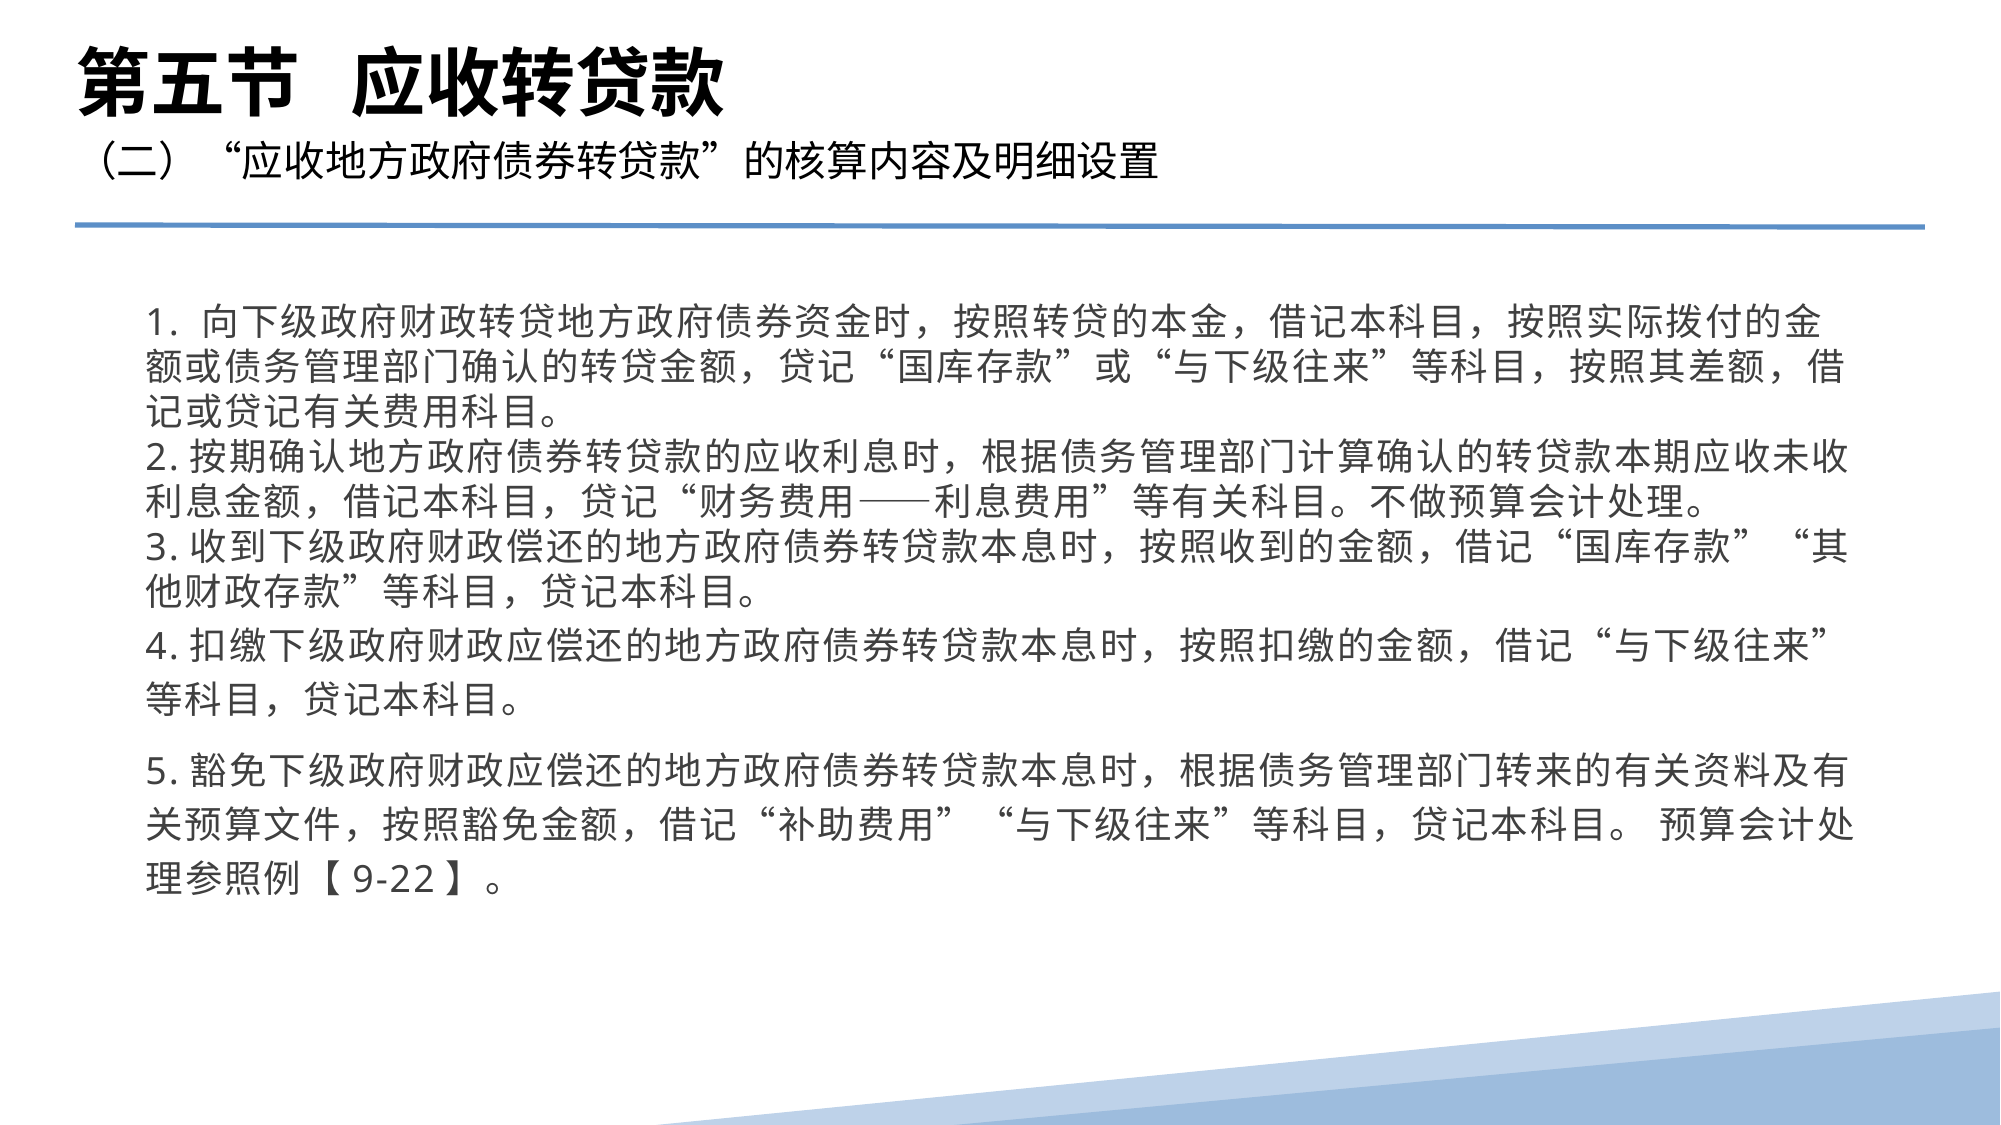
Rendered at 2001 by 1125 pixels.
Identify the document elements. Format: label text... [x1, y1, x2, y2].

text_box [74, 224, 1925, 228]
text_box （二）“应收地方政府债券转贷款”的核算内容及明细设置 [75, 124, 1925, 200]
text_box 1. 向下级政府财政转贷地方政府债券资金时，按照转贷的本金，借记本科目，按照实际拨付的金额或债务管理部门确认的转贷金额，贷记“国库存款”或“与下级往来”等科目，按照其差额，借记或贷记有关费用科目。 2.按期确认地方政府债券转贷款的应收利息时，根据债务管理部门计算确认的转贷款本期应收未收利息金额，借记本科目，贷记“财务费用――利息费用”等有关科目。不做预算会计处理。 3.收到下级政府财政偿还的地方政府债券转贷款本息时，按照收到的金额，借记“国库存款”“其他财政存款”等科目，贷记本科目。 4.扣缴下级政府财政应偿还的地方政府债券转贷款本息时，按照扣缴的金额，借记“与下级往来”等科目，贷记本科目。 5.豁免下级政府财政应偿还的地方政府债券转贷款本息时，根据债务管理部门转来的有关资料及有关预算文件，按照豁免金额，借记“补助费用”“与下级往来”等科目，贷记本科目。 预算会计处理参照例【9-22】。 [135, 264, 1871, 1005]
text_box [656, 991, 2000, 1125]
text_box 第五节 应收转贷款 [75, 24, 1925, 124]
